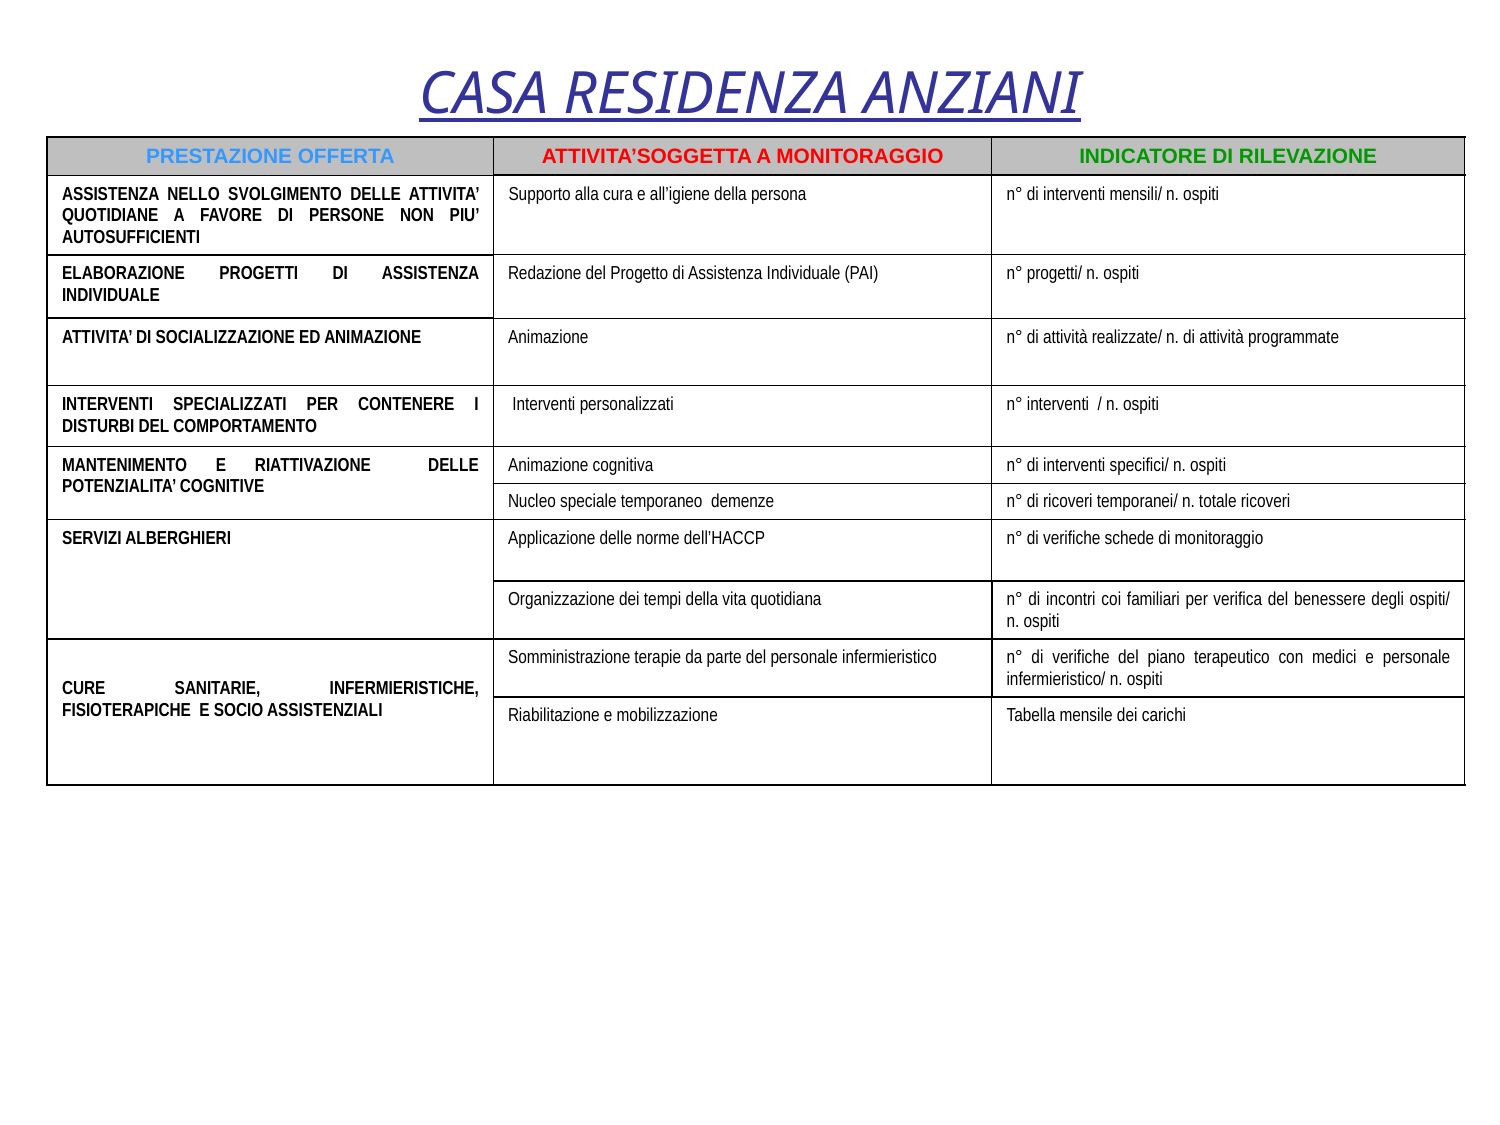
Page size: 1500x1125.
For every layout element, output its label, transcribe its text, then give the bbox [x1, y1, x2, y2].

table_cell Nucleo speciale temporaneo demenze [494, 484, 991, 519]
table_cell SERVIZI ALBERGHIERI [48, 520, 493, 638]
table_cell n° di incontri coi familiari per verifica del benessere degli ospiti/ n. ospiti [993, 582, 1464, 638]
table_cell Redazione del Progetto di Assistenza Individuale (PAI) [494, 255, 991, 318]
table_cell ATTIVITA’ DI SOCIALIZZAZIONE ED ANIMAZIONE [48, 319, 493, 385]
table_cell Supporto alla cura e all’igiene della persona [494, 176, 991, 254]
table_cell ELABORAZIONE PROGETTI DI ASSISTENZA INDIVIDUALE [48, 256, 493, 317]
table_header ATTIVITA’SOGGETTA A MONITORAGGIO [494, 155, 991, 174]
table_cell n° interventi / n. ospiti [992, 386, 1464, 446]
table_cell Organizzazione dei tempi della vita quotidiana [494, 582, 991, 638]
text_box CASA RESIDENZA ANZIANI [74, 24, 1425, 155]
table_cell MANTENIMENTO E RIATTIVAZIONE DELLE POTENZIALITA’ COGNITIVE [48, 447, 493, 519]
table_cell Applicazione delle norme dell’HACCP [494, 520, 991, 580]
table_cell Animazione [494, 319, 991, 385]
table_cell INTERVENTI SPECIALIZZATI PER CONTENERE I DISTURBI DEL COMPORTAMENTO [48, 386, 493, 446]
table_cell n° di attività realizzate/ n. di attività programmate [992, 319, 1464, 385]
table_cell n° di verifiche del piano terapeutico con medici e personale infermieristico/ n. ospiti [993, 640, 1464, 696]
table_cell Tabella mensile dei carichi [992, 698, 1464, 784]
table_cell Interventi personalizzati [494, 386, 991, 446]
table_cell Somministrazione terapie da parte del personale infermieristico [494, 640, 991, 696]
table_cell n° di ricoveri temporanei/ n. totale ricoveri [992, 484, 1464, 519]
table_cell Animazione cognitiva [494, 447, 991, 483]
text_box [330, 389, 361, 460]
table_cell CURE SANITARIE, INFERMIERISTICHE, FISIOTERAPICHE E SOCIO ASSISTENZIALI [48, 640, 493, 784]
table_header INDICATORE DI RILEVAZIONE [992, 138, 1464, 174]
table_cell n° di interventi mensili/ n. ospiti [992, 176, 1464, 254]
table_cell ASSISTENZA NELLO SVOLGIMENTO DELLE ATTIVITA’ QUOTIDIANE A FAVORE DI PERSONE NON PIU’ AUTOSUFFICIENTI [48, 176, 493, 254]
table_header PRESTAZIONE OFFERTA [48, 138, 493, 175]
table_cell n° progetti/ n. ospiti [992, 255, 1464, 318]
table_cell n° di verifiche schede di monitoraggio [992, 520, 1464, 580]
table_cell n° di interventi specifici/ n. ospiti [992, 447, 1464, 483]
table_cell Riabilitazione e mobilizzazione [494, 698, 991, 784]
